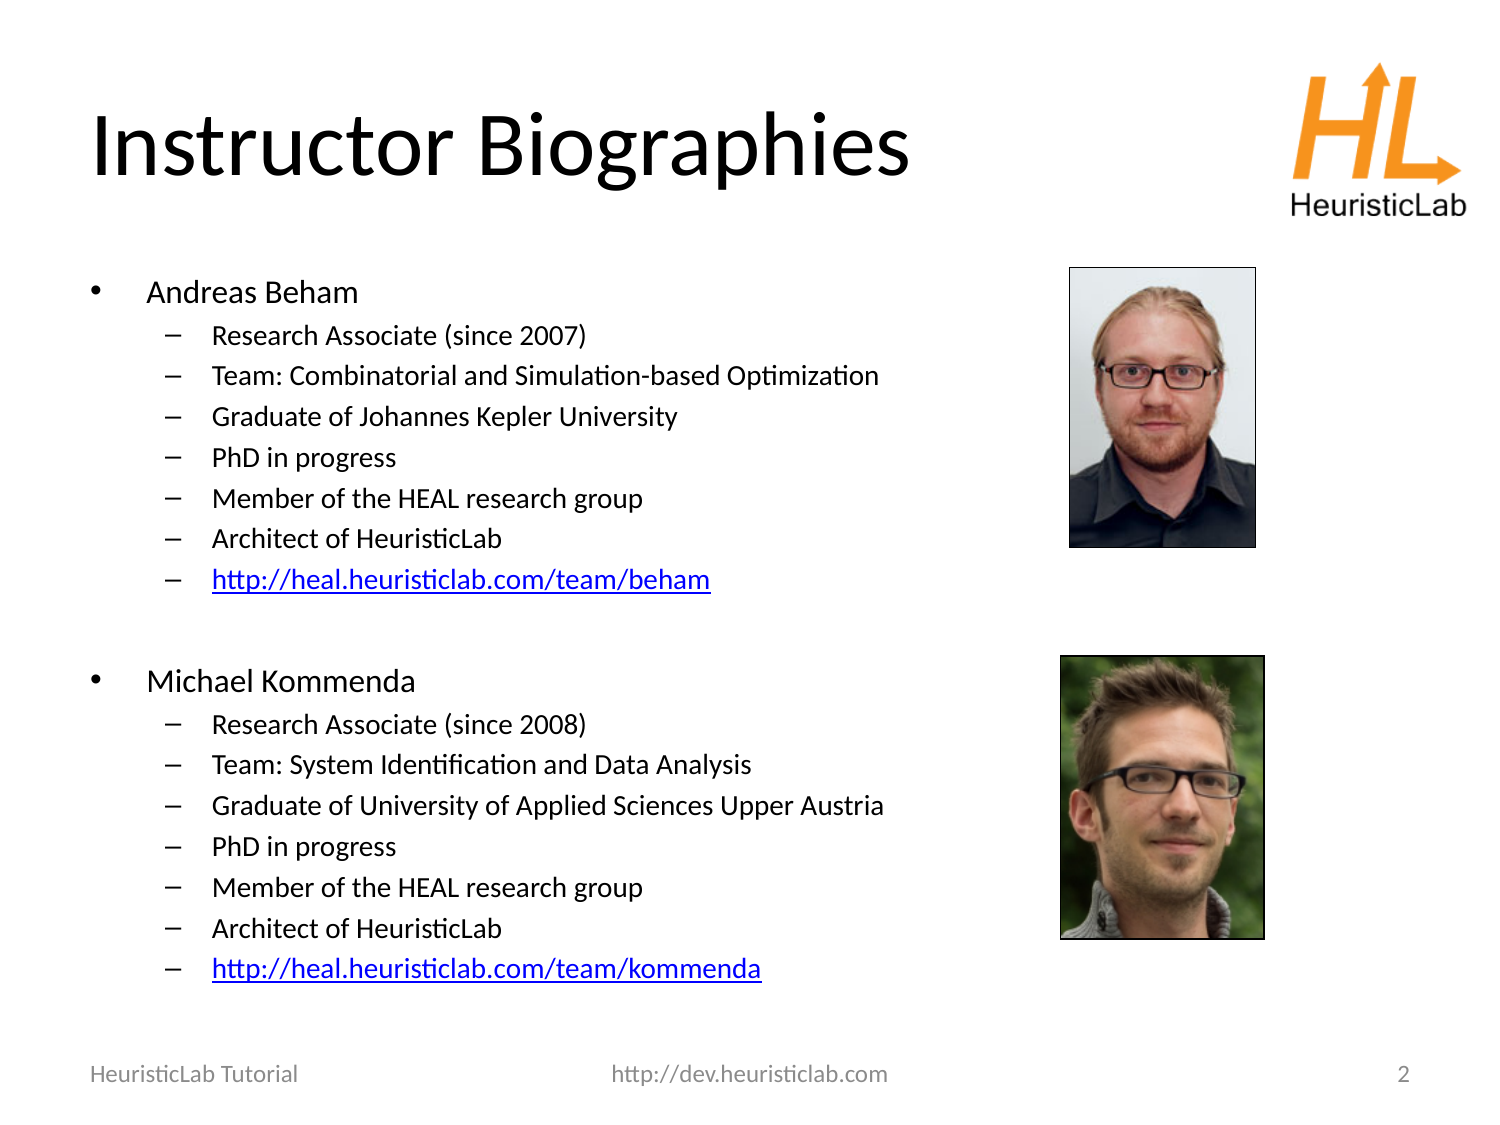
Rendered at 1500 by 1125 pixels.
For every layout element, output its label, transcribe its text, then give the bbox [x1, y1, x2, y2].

footer http://dev.heuristiclab.com [512, 1042, 988, 1103]
slide_number HeuristicLab Tutorial [75, 1042, 425, 1103]
slide_number 2 [1074, 1042, 1425, 1103]
picture [1061, 656, 1264, 939]
picture [1068, 266, 1256, 548]
list Andreas Beham Research Associate (since 2007) Team: Combinatorial and Simulation-based Optimization Graduate of Johannes Kepler University PhD in progress Member of the HEAL research group Architect of HeuristicLab http://heal.heuristiclab.com/team/beham Michael Kommenda Research Associate (since 2008) Team: System Identification and Data Analysis Graduate of University of Applied Sciences Upper Austria PhD in progress Member of the HEAL research group Architect of HeuristicLab http://heal.heuristiclab.com/team/kommenda [75, 262, 1425, 1005]
title Instructor Biographies [75, 45, 1282, 233]
picture [1281, 27, 1474, 244]
